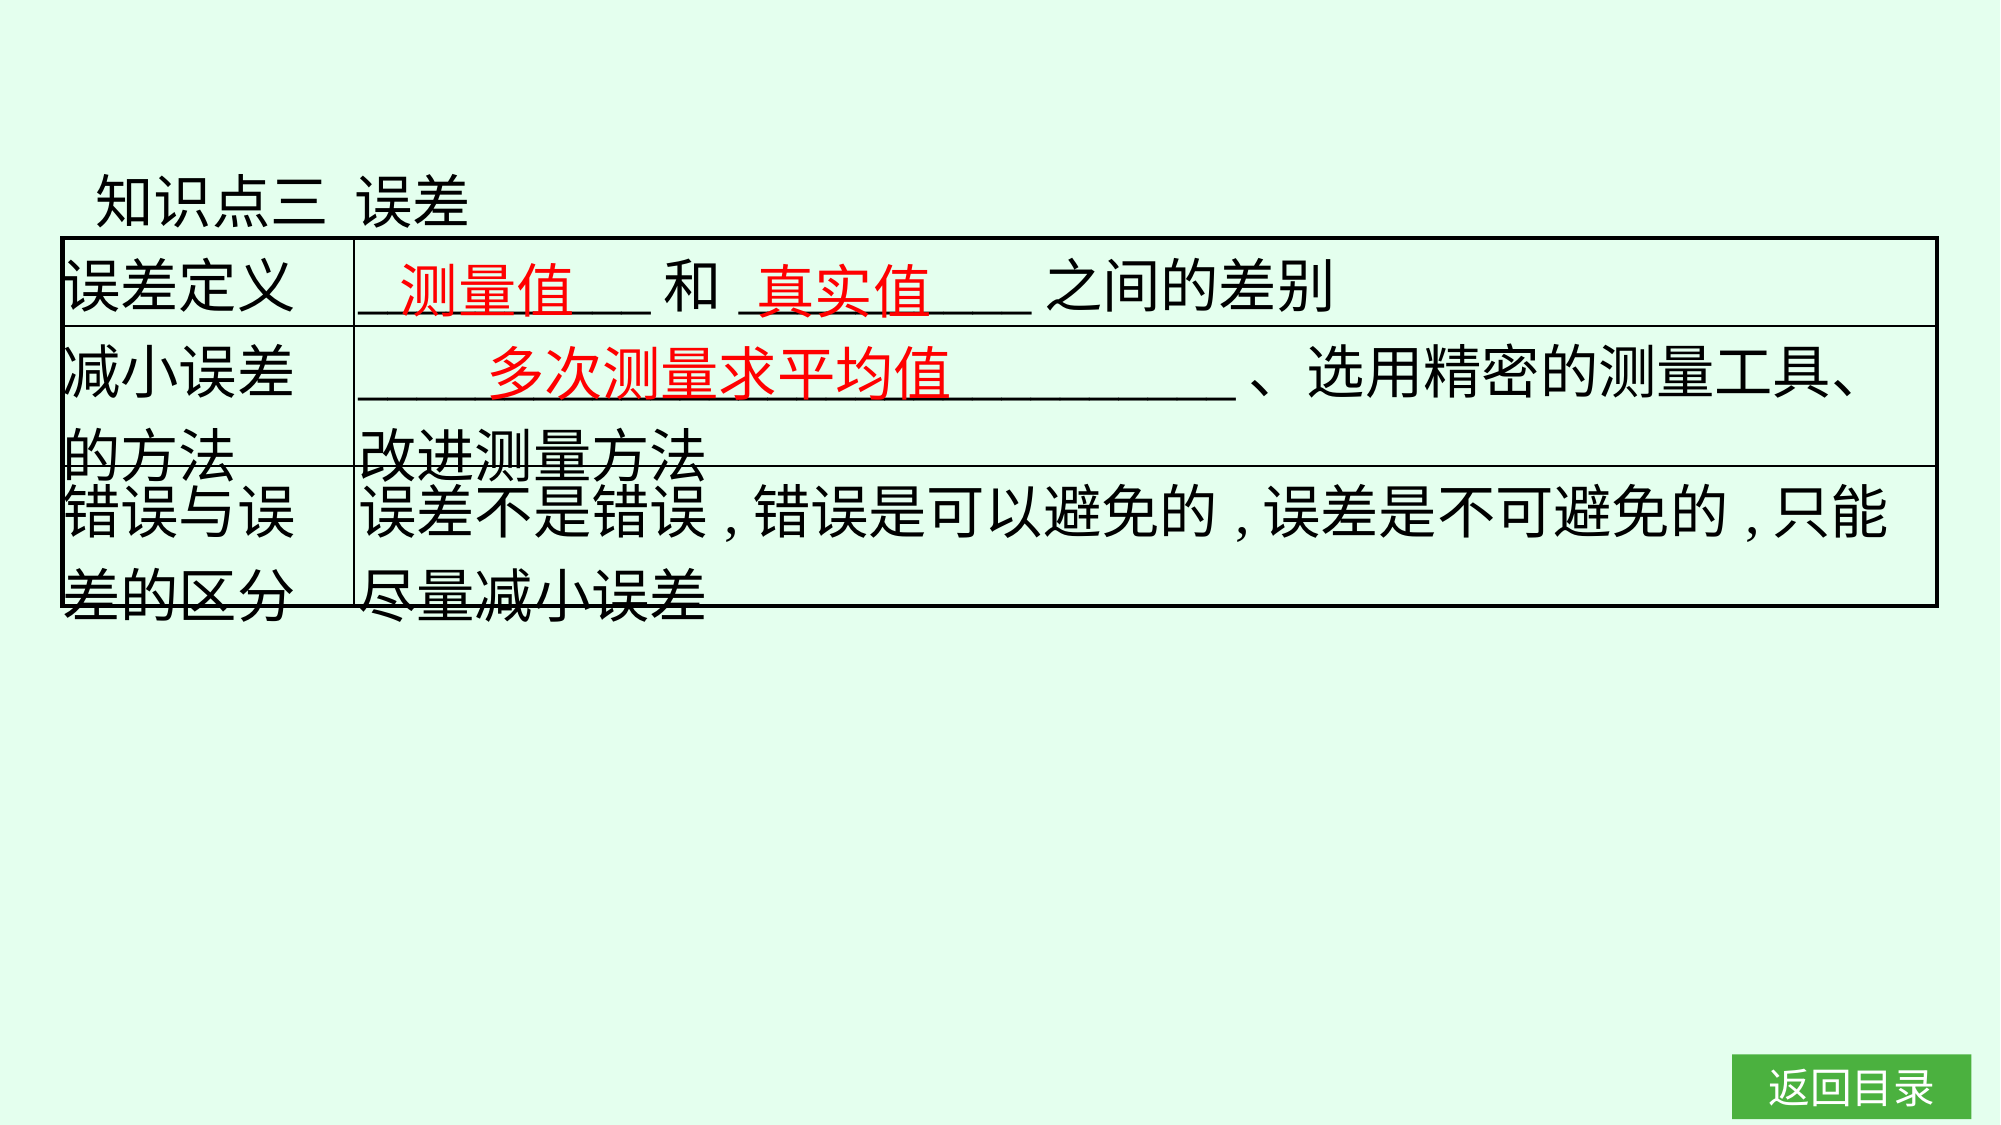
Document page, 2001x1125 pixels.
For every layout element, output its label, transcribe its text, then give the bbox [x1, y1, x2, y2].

text_box 测量值 [385, 225, 603, 332]
text_box 真实值 [742, 227, 960, 308]
table_cell 错误与误 差的区分 [65, 467, 353, 604]
table_cell 误差不是错误,错误是可以避免的,误差是不可避免的,只能尽量减小误差 [355, 467, 1935, 604]
table_header __________和__________之间的差别 [603, 240, 742, 308]
table_cell 减小误差 的方法 [65, 327, 353, 465]
table_header __________和__________之间的差别 [960, 240, 1935, 325]
table_cell ______________________________、选用精密的测量工具、改进测量方法 [355, 327, 1935, 465]
table_header 误差定义 [65, 240, 353, 325]
text_box 知识点三 误差 [81, 136, 487, 236]
table_header __________和__________之间的差别 [355, 240, 385, 325]
text_box 多次测量求平均值 [471, 308, 981, 415]
